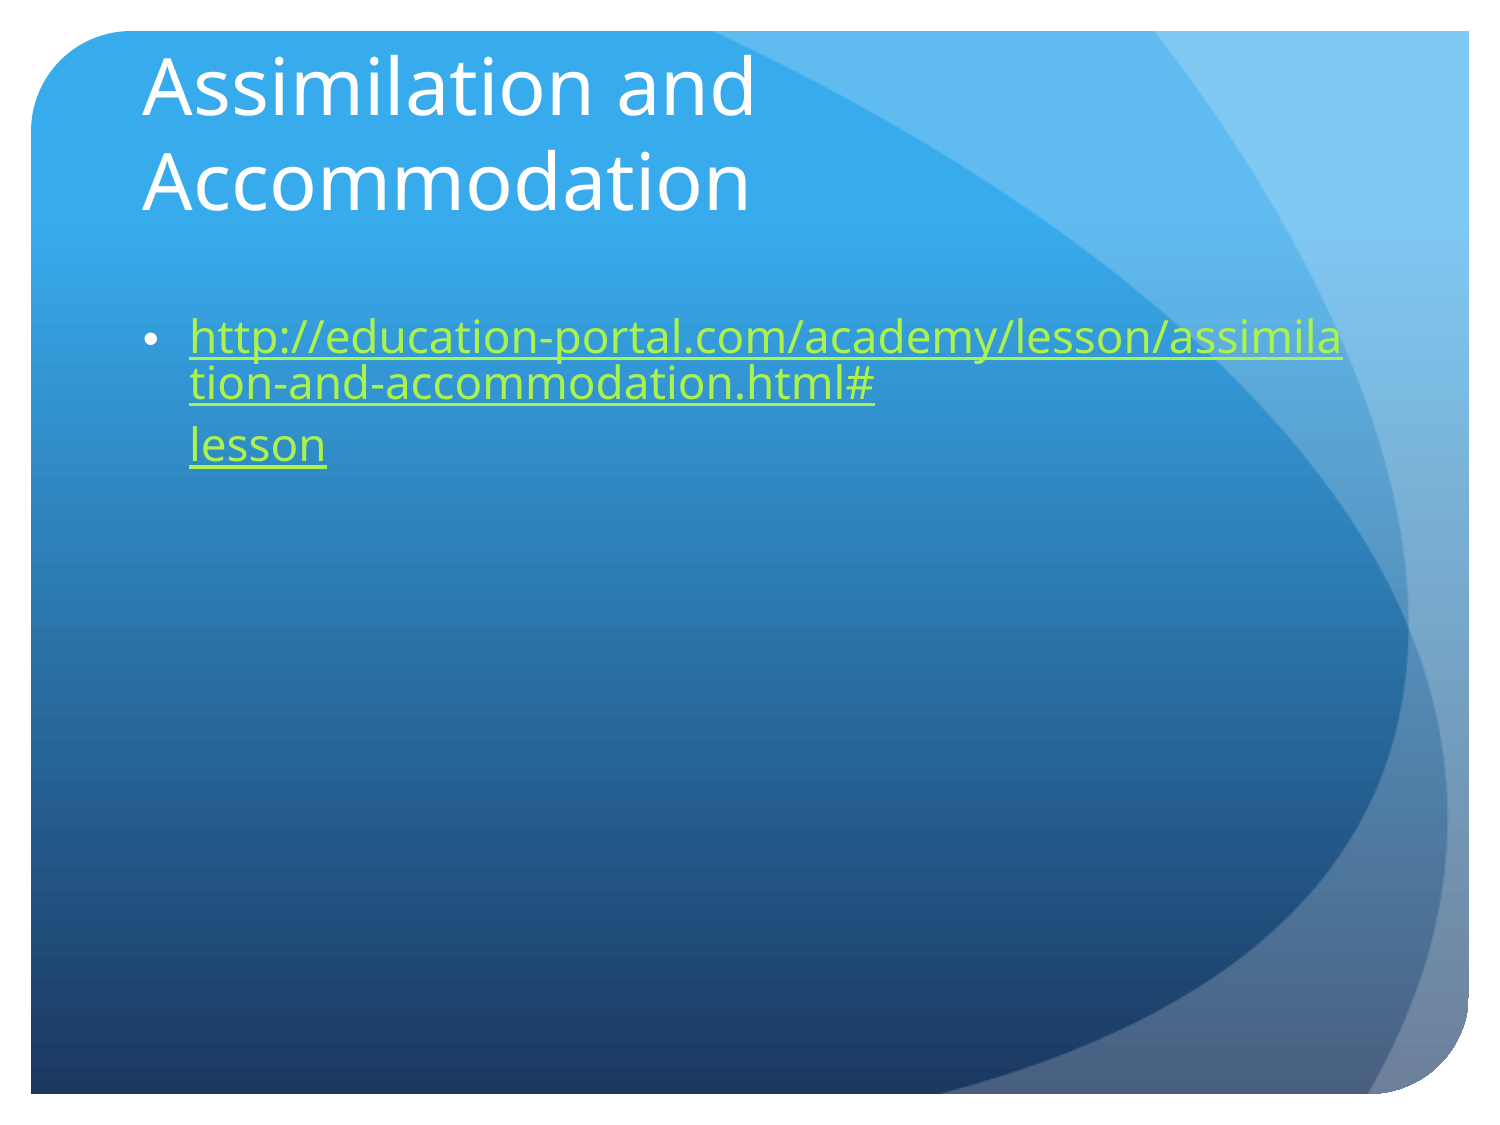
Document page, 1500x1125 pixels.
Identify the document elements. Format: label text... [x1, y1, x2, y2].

list http://education-portal.com/academy/lesson/assimilation-and-accommodation.html#lesson [127, 299, 1372, 991]
picture [24, 30, 1473, 1094]
title Assimilation and Accommodation [127, 62, 1372, 234]
